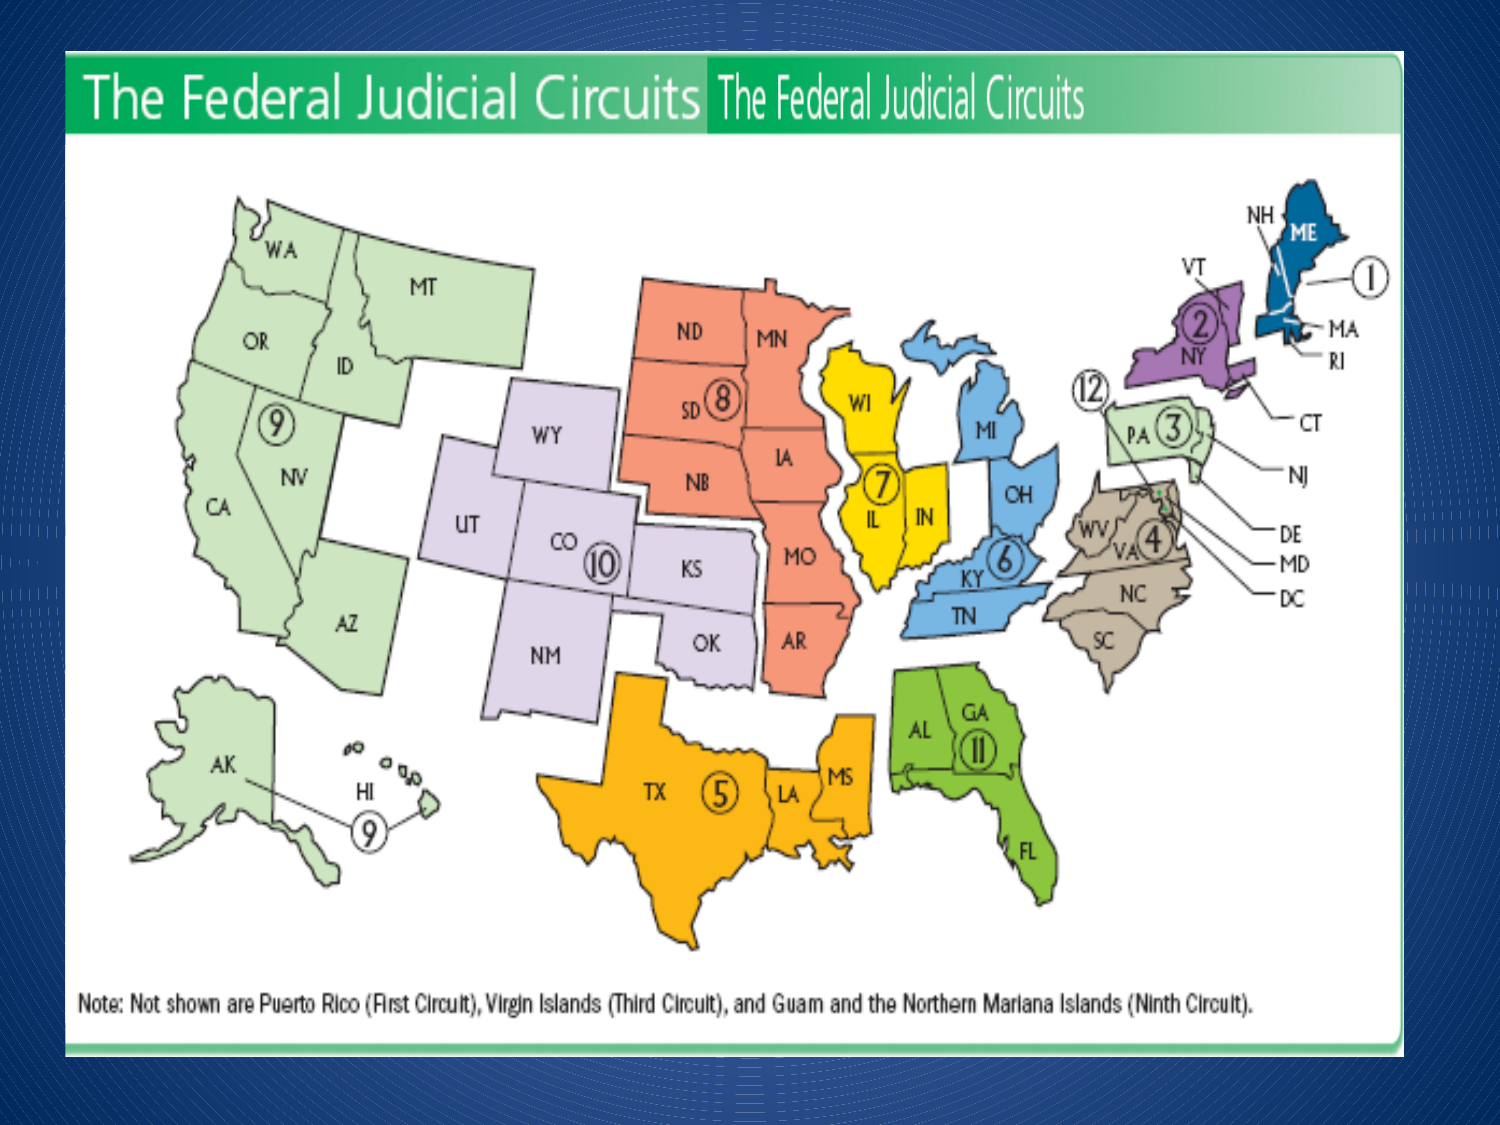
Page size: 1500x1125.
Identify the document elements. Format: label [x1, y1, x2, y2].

text_box [64, 51, 1405, 1057]
